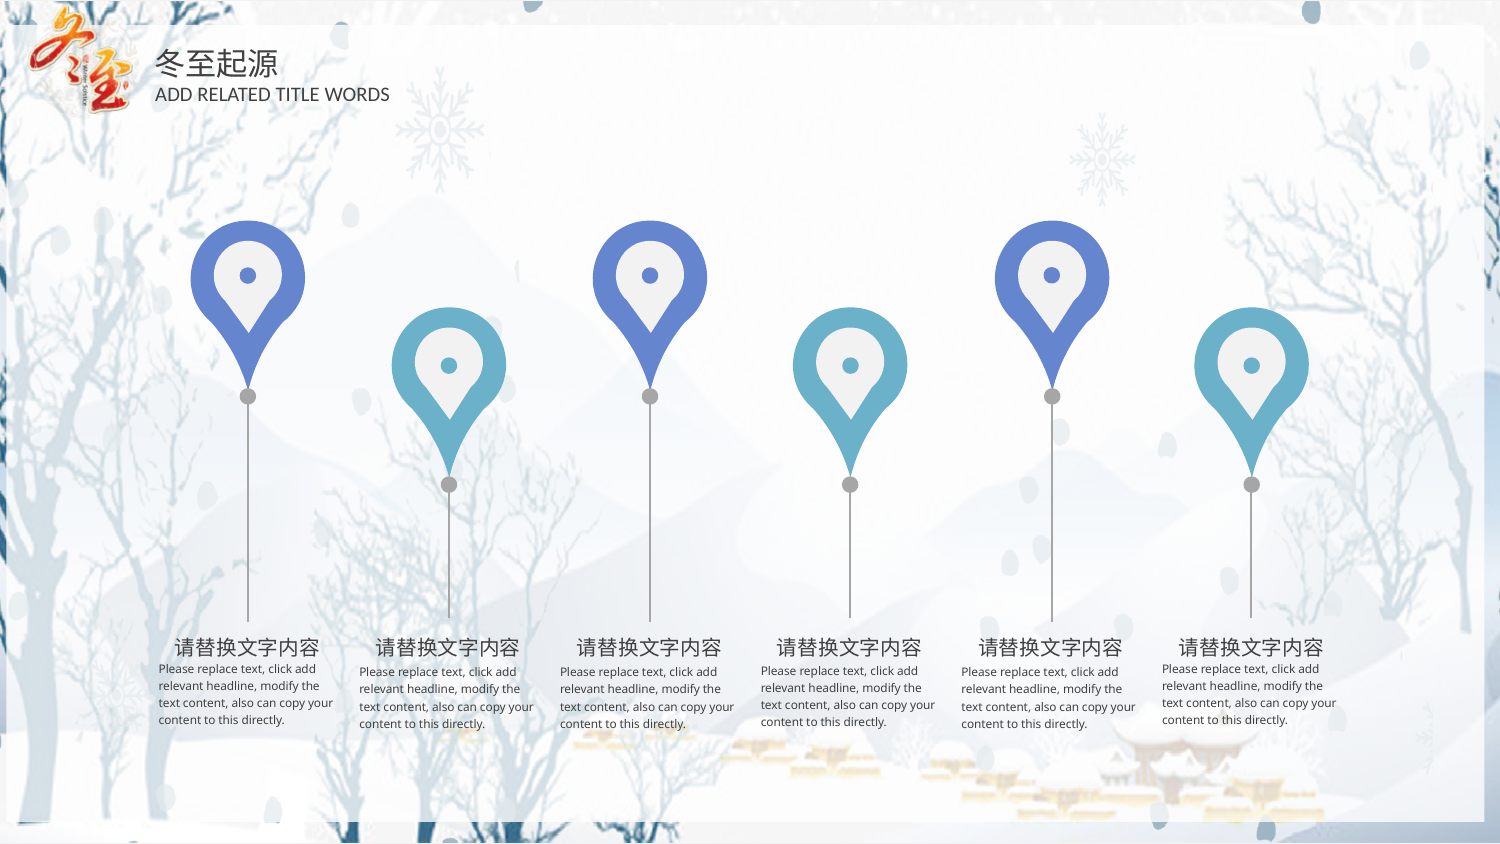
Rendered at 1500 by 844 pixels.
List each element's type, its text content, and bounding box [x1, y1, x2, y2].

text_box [560, 220, 740, 731]
picture [0, 0, 1500, 843]
text_box 冬至起源 [163, 38, 291, 74]
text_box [961, 220, 1141, 731]
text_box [760, 307, 940, 730]
text_box ADD RELATED TITLE WORDS [163, 74, 402, 111]
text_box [158, 220, 338, 728]
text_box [1162, 307, 1342, 728]
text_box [359, 307, 539, 731]
